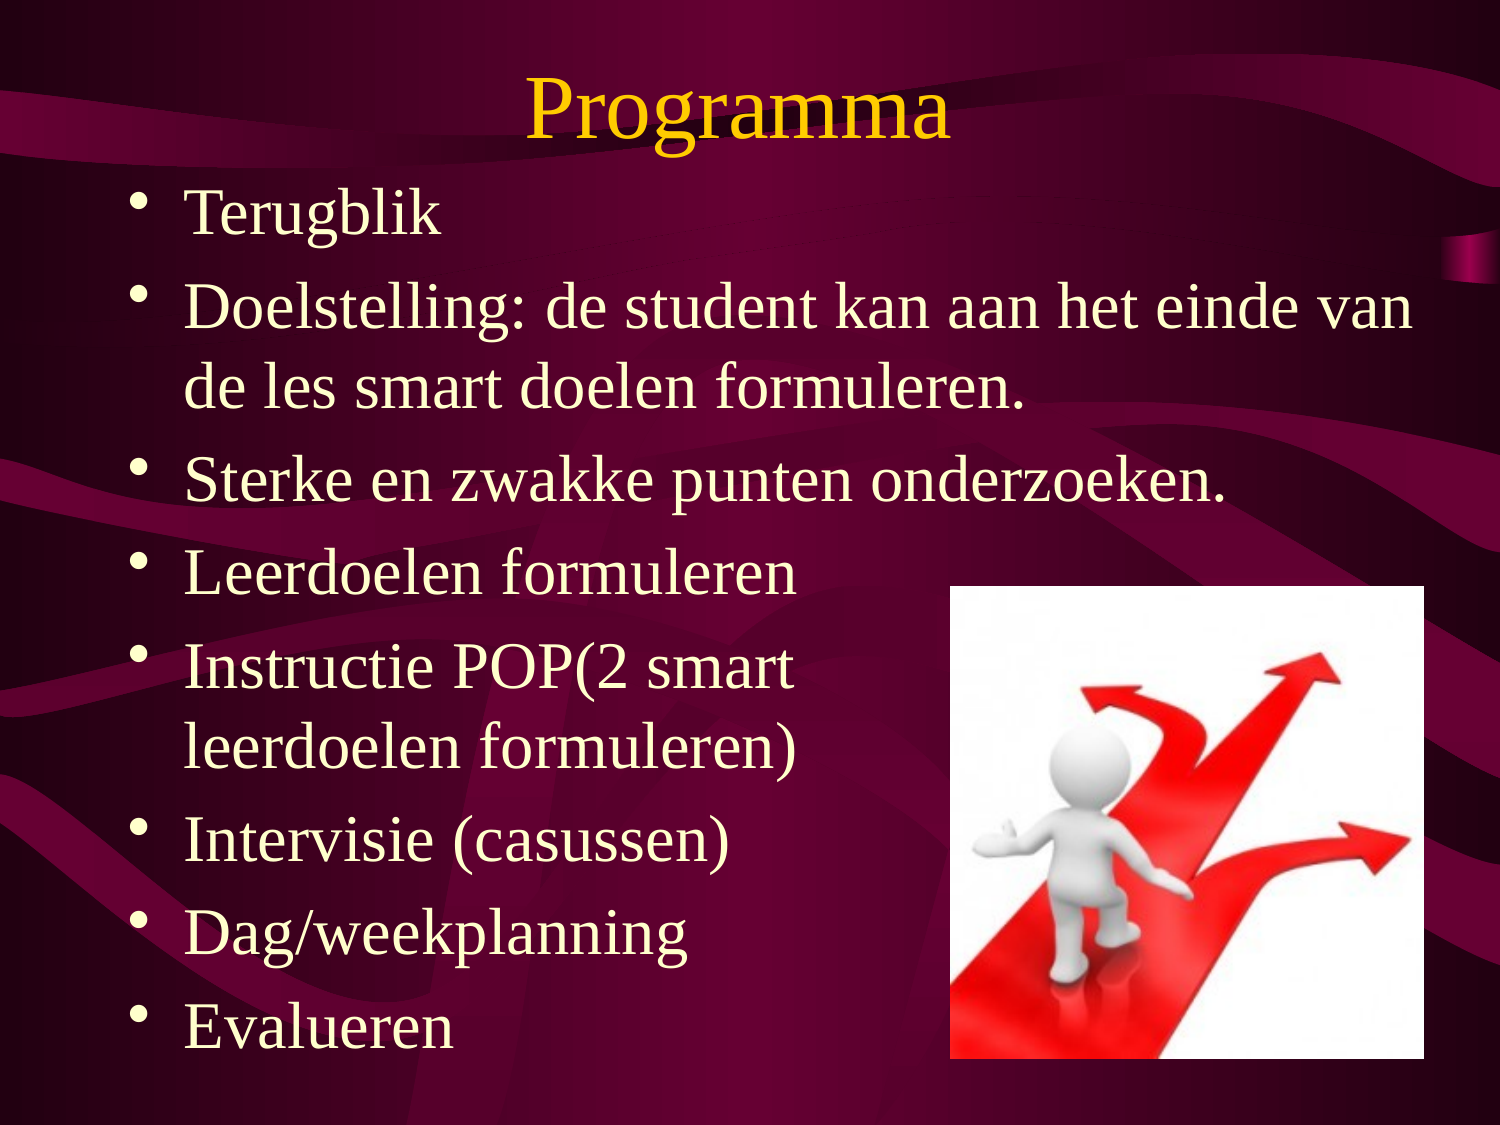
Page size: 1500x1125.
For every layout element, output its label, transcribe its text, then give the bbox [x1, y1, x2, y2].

list Terugblik Doelstelling: de student kan aan het einde van de les smart doelen formuleren. Sterke en zwakke punten onderzoeken. Leerdoelen formuleren Instructie POP(2 smart leerdoelen formuleren) Intervisie (casussen) Dag/weekplanning Evalueren [112, 160, 1436, 1094]
title Programma [112, 30, 1388, 160]
picture [950, 585, 1424, 1059]
